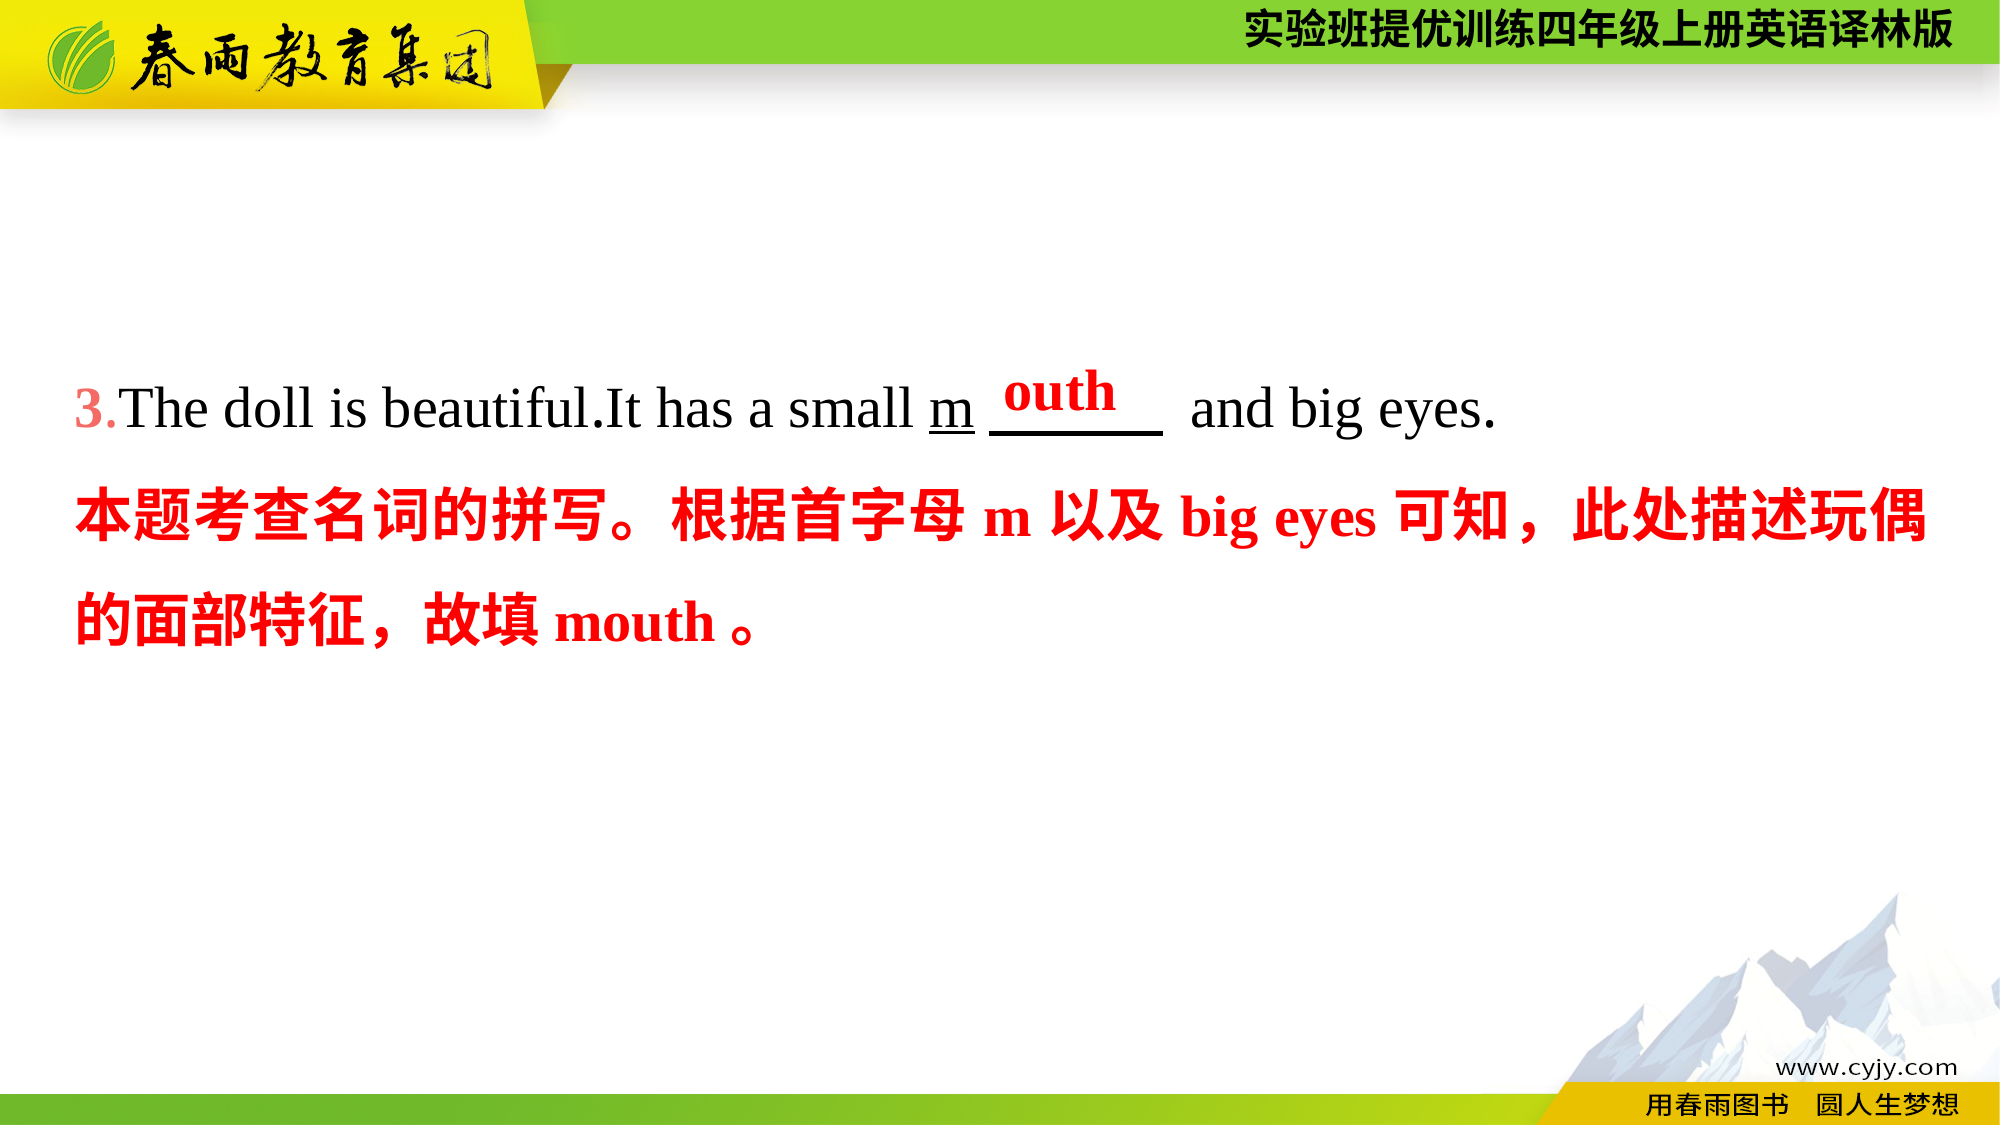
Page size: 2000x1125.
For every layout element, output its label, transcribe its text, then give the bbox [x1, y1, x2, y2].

picture [0, 0, 2000, 1125]
list 3.The doll is beautiful.It has a small m and big eyes. [59, 326, 1944, 435]
text_box 本题考查名词的拼写。根据首字母m以及big eyes可知，此处描述玩偶的面部特征，故填mouth。 [59, 435, 1944, 661]
text_box outh [988, 345, 1133, 430]
